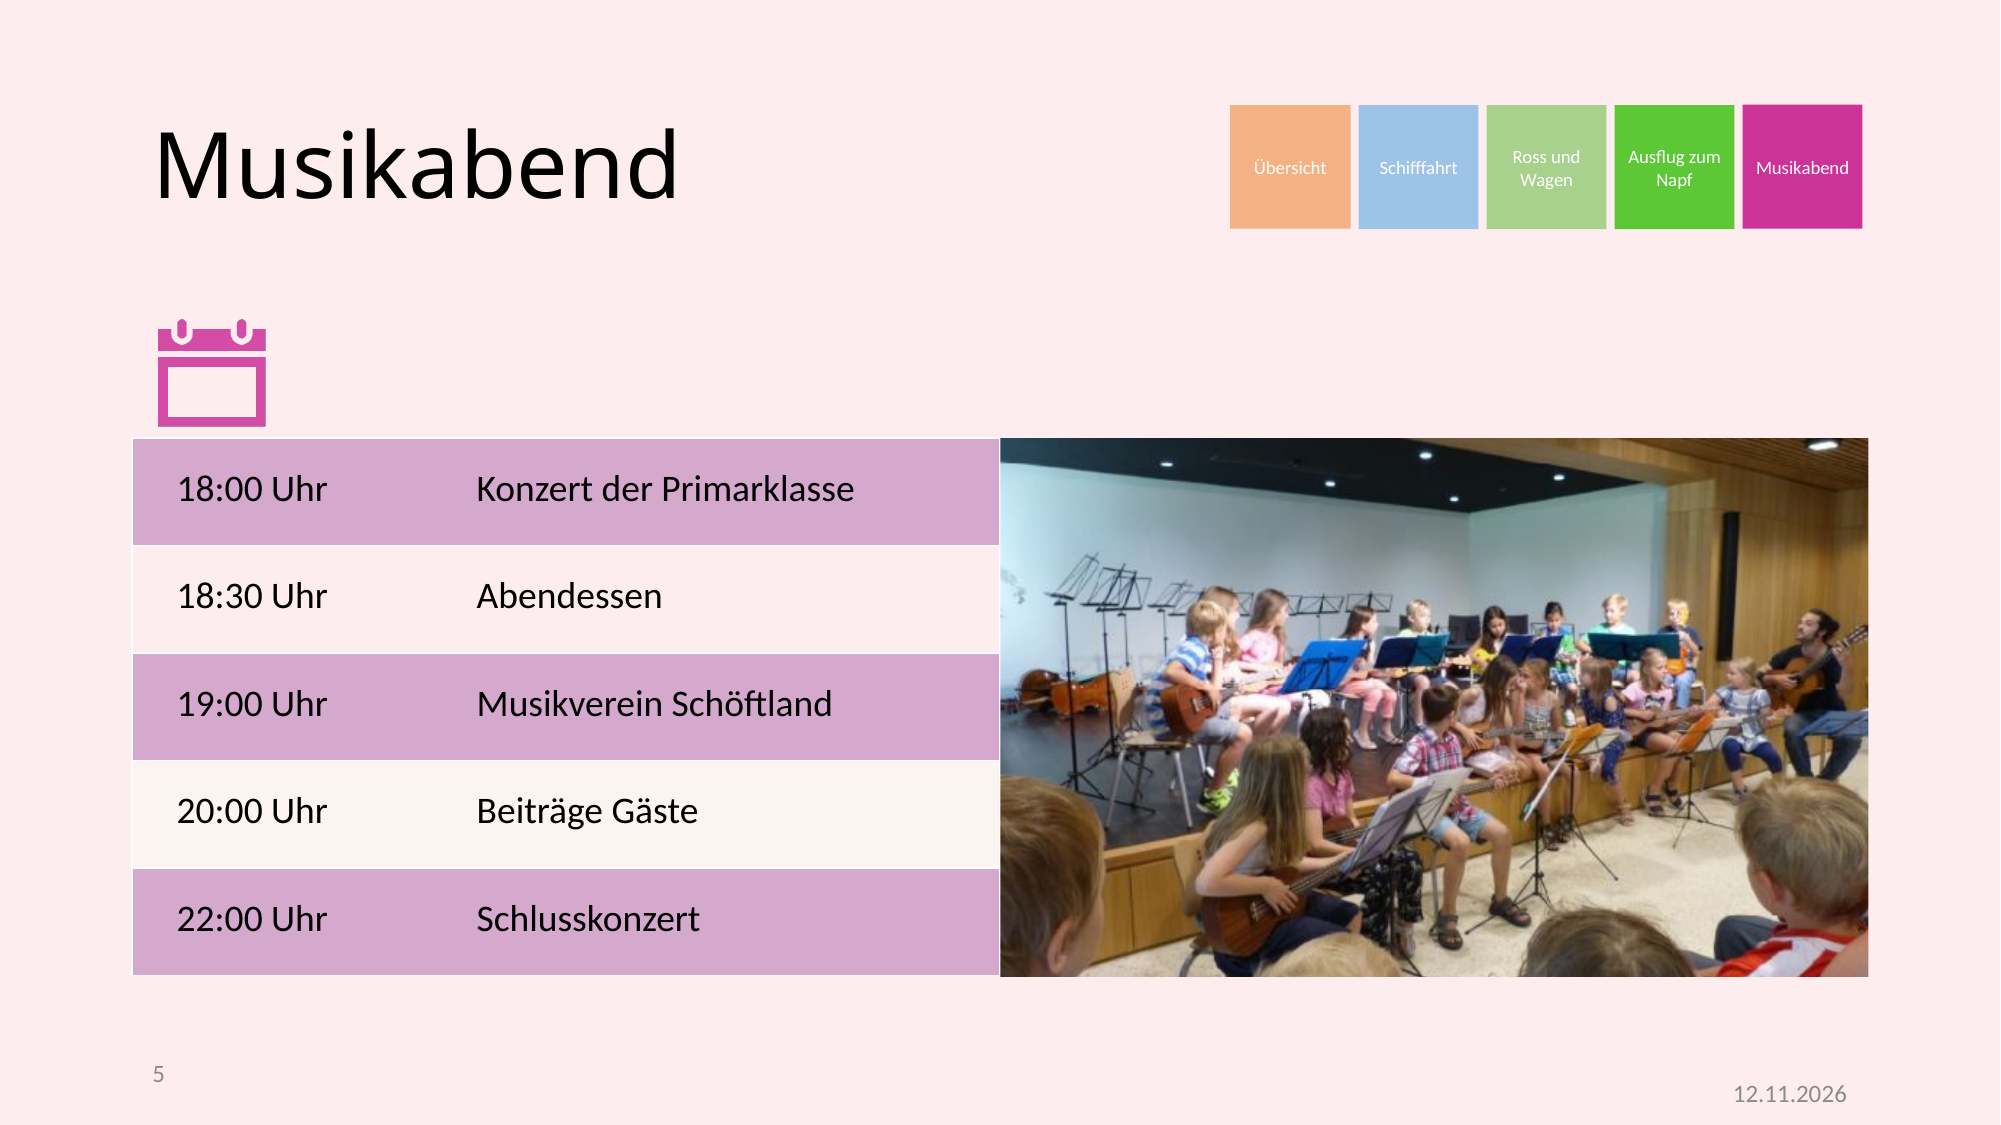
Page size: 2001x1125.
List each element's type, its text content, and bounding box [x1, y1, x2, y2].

table_cell 19:00 Uhr Musikverein Schöftland [133, 654, 999, 760]
picture [1000, 437, 1869, 977]
table_cell 18:30 Uhr Abendessen [133, 546, 999, 652]
table_cell 20:00 Uhr Beiträge Gäste [133, 761, 999, 867]
picture [136, 297, 287, 437]
title Musikabend [137, 59, 1196, 278]
table_header 18:00 Uhr Konzert der Primarklasse [133, 439, 999, 545]
table_cell 22:00 Uhr Schlusskonzert [133, 869, 999, 975]
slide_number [1412, 1062, 1863, 1123]
slide_number 5 [137, 1042, 588, 1103]
